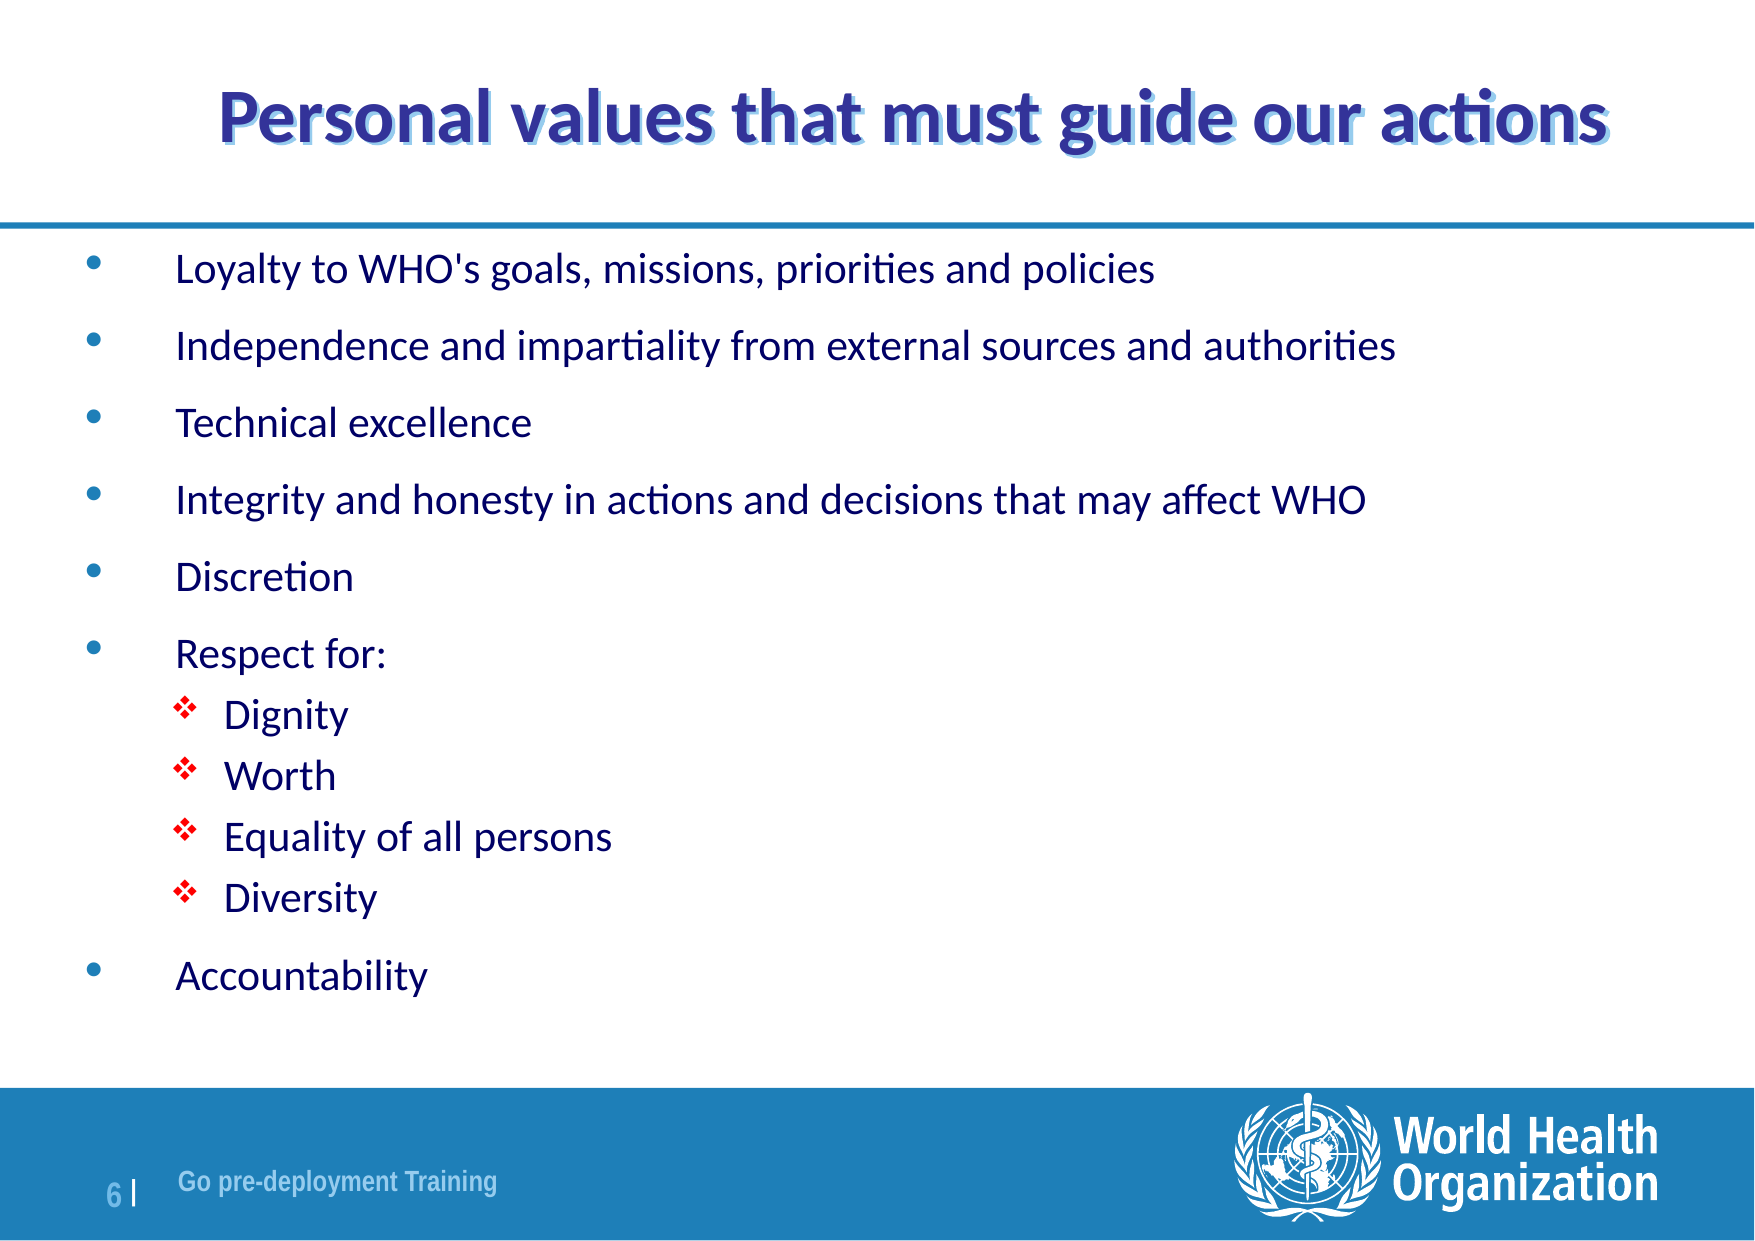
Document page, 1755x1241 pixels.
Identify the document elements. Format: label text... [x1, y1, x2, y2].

title Personal values that must guide our actions [0, 0, 1755, 224]
list Loyalty to WHO's goals, missions, priorities and policies Independence and impartiality from external sources and authorities Technical excellence Integrity and honesty in actions and decisions that may affect WHO Discretion Respect for: Dignity Worth Equality of all persons Diversity Accountability [84, 249, 1676, 1084]
